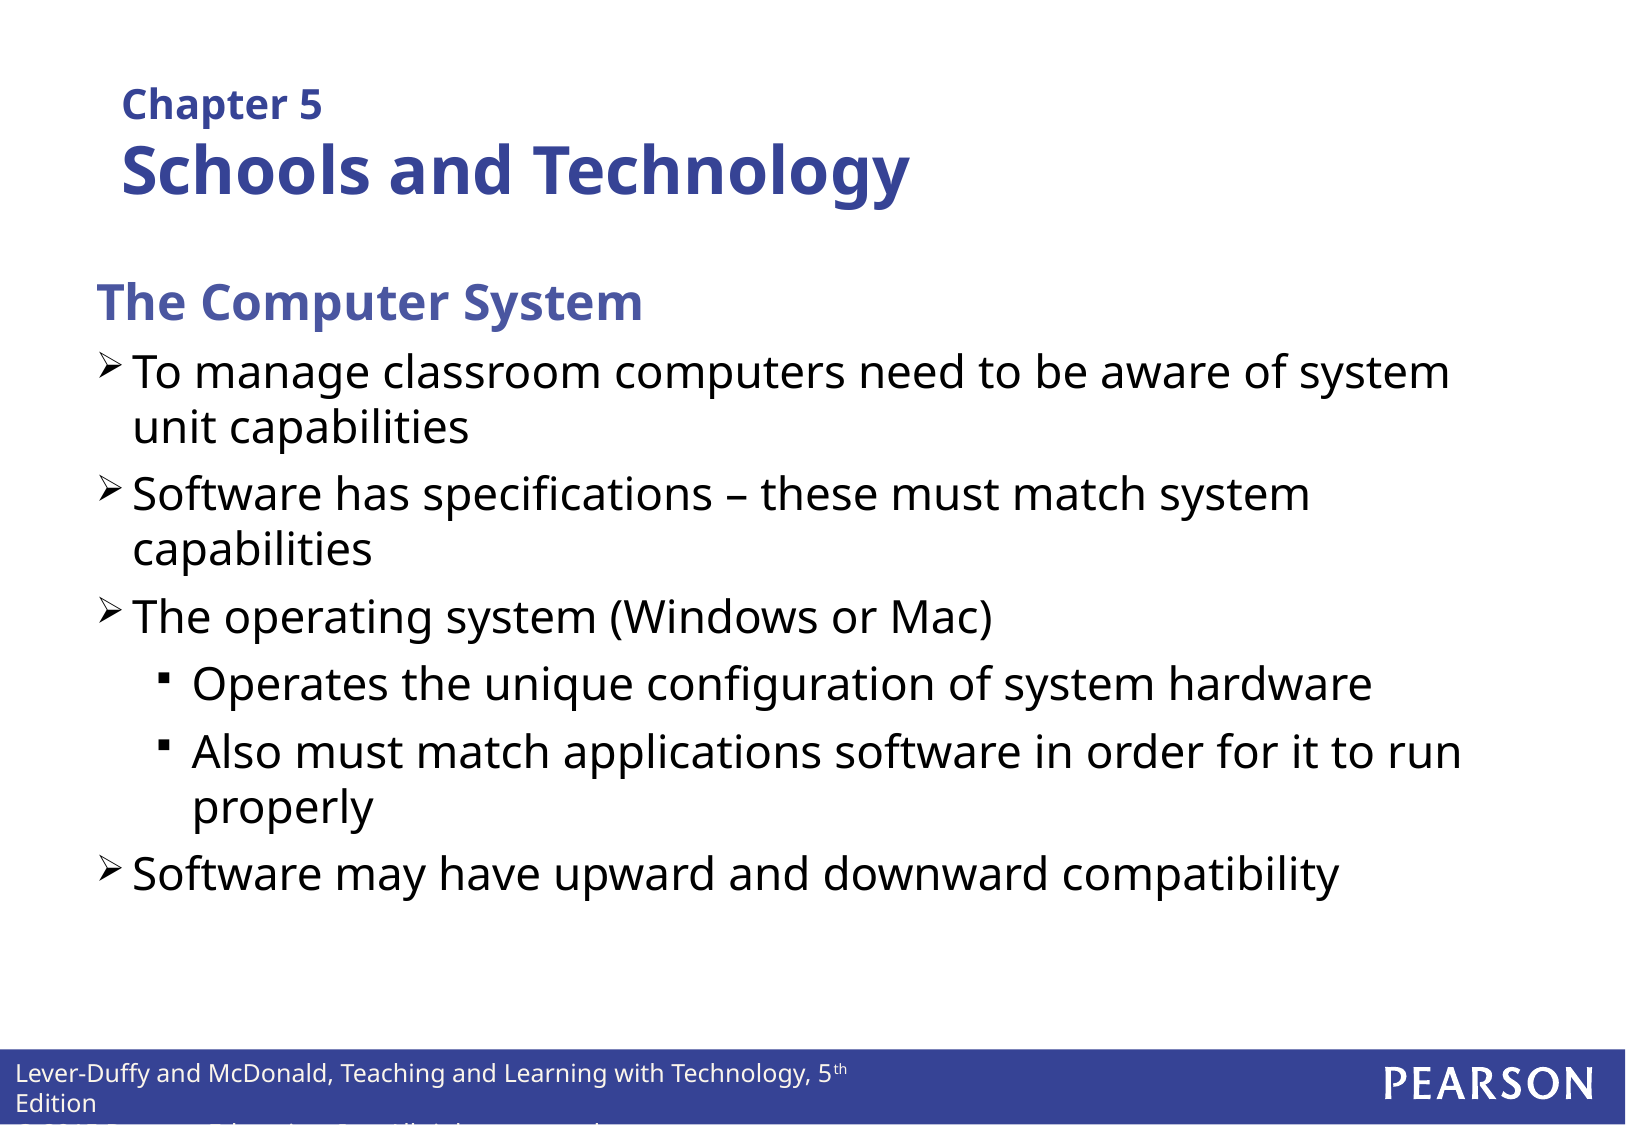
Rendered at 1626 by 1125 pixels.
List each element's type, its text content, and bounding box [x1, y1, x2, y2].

list The Computer System To manage classroom computers need to be aware of system unit capabilities Software has specifications – these must match system capabilities The operating system (Windows or Mac) Operates the unique configuration of system hardware Also must match applications software in order for it to run properly Software may have upward and downward compatibility [81, 262, 1544, 1005]
text_box Chapter 5 Schools and Technology [106, 70, 1569, 258]
